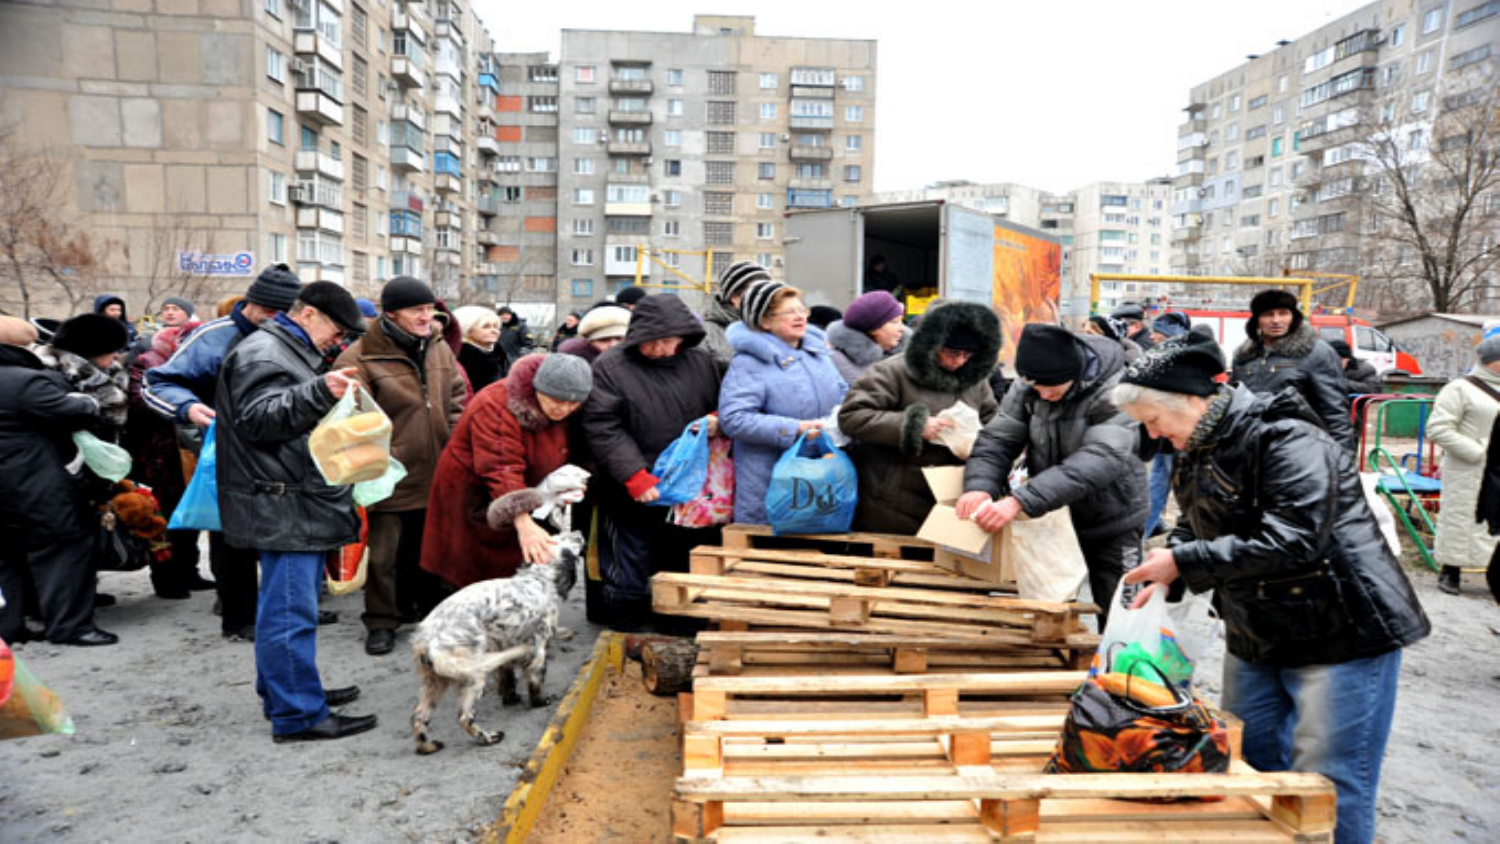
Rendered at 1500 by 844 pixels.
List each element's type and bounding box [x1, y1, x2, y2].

list [0, 0, 1500, 844]
